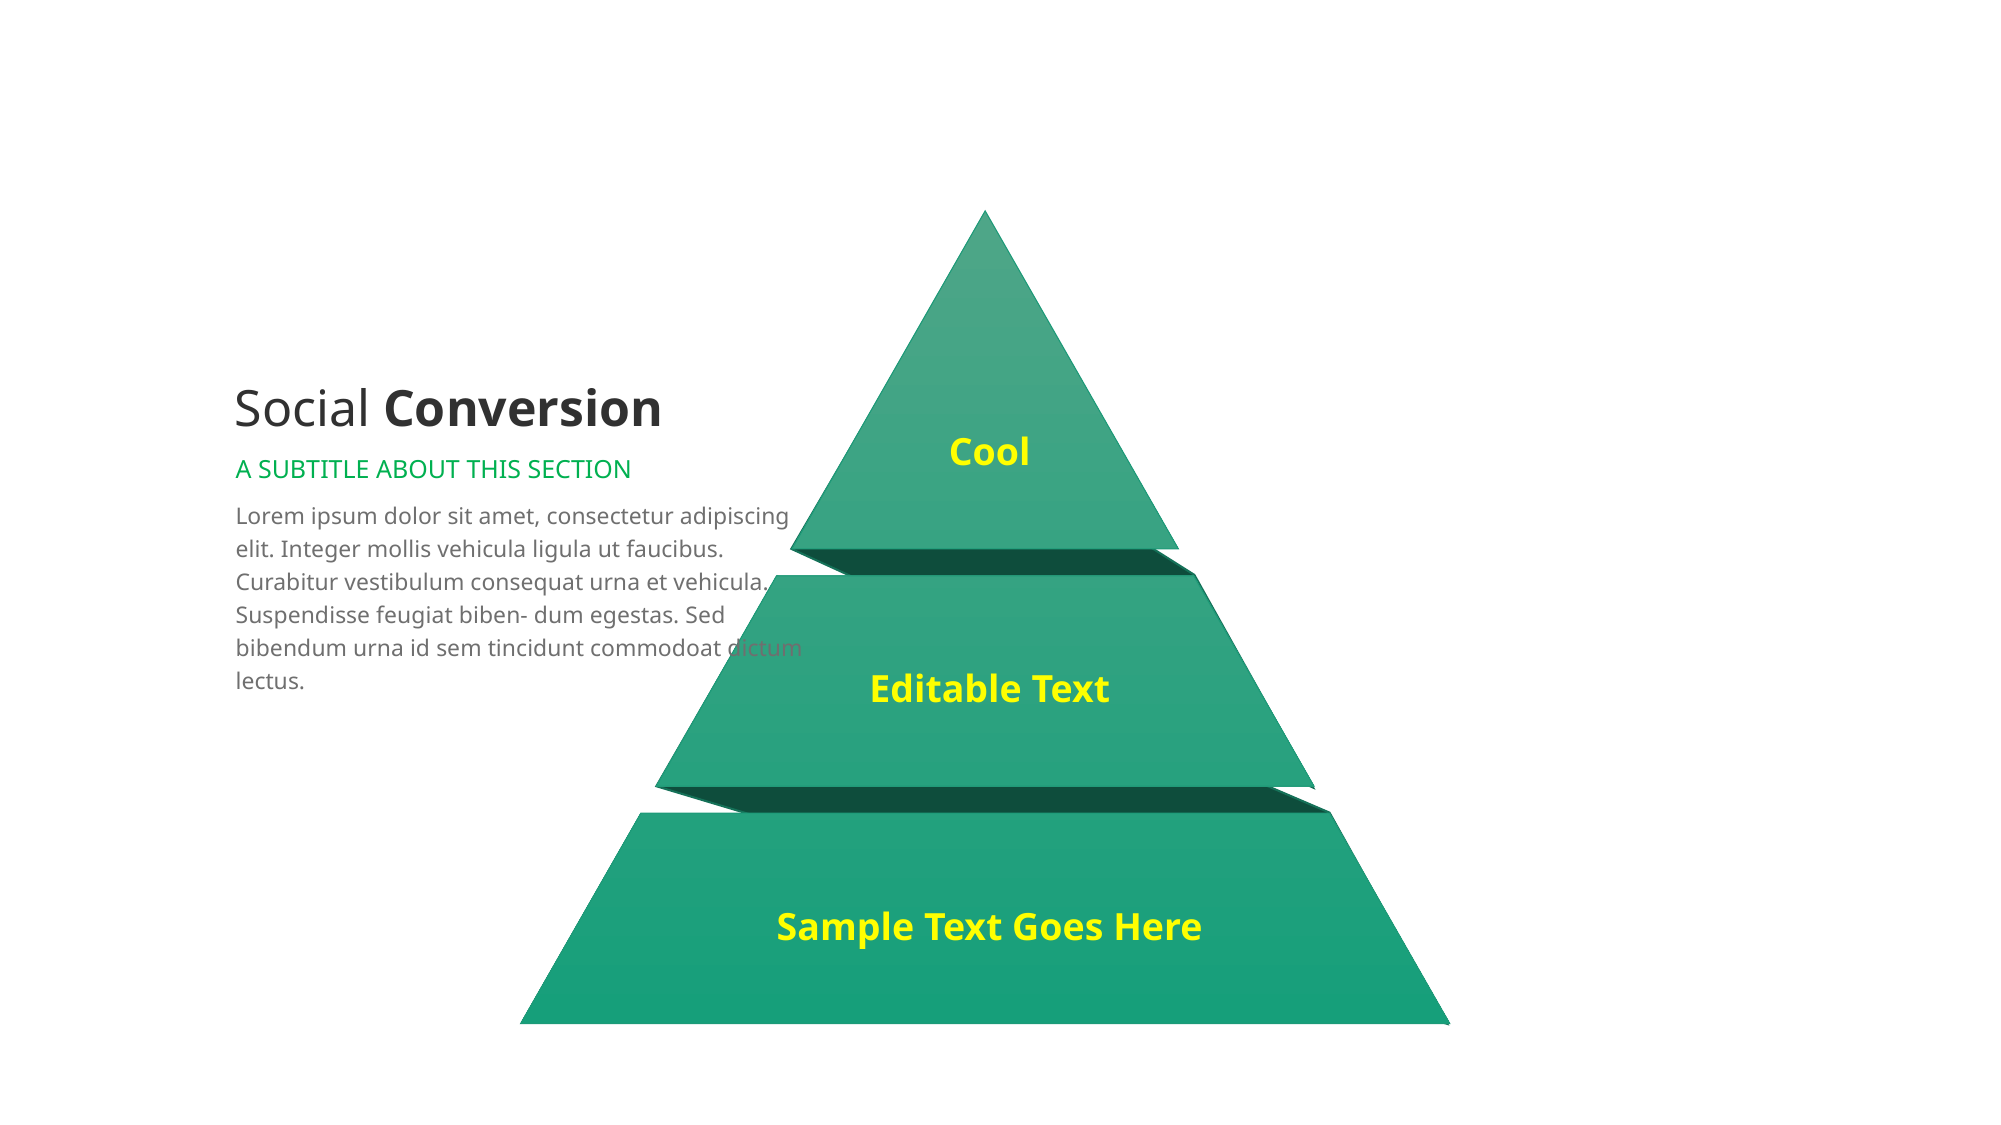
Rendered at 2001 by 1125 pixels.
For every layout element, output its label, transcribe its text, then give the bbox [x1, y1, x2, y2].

text_box [832, 550, 1232, 639]
text_box Sample Text Goes Here [743, 897, 1236, 960]
text_box [832, 787, 1336, 821]
text_box Social Conversion [234, 366, 839, 447]
text_box [832, 575, 1315, 787]
text_box A SUBTITLE ABOUT THIS SECTION [235, 453, 832, 477]
text_box Cool [743, 421, 1236, 485]
text_box Lorem ipsum dolor sit amet, consectetur adipiscing elit. Integer mollis vehicula ligula ut faucibus. Curabitur vestibulum consequat urna et vehicula. Suspendisse feugiat biben- dum egestas. Sed bibendum urna id sem tincidunt commodoat dictum lectus. [235, 496, 832, 925]
text_box [864, 209, 1106, 421]
text_box [519, 812, 1451, 1025]
text_box [821, 485, 1180, 550]
text_box Editable Text [832, 659, 1236, 722]
